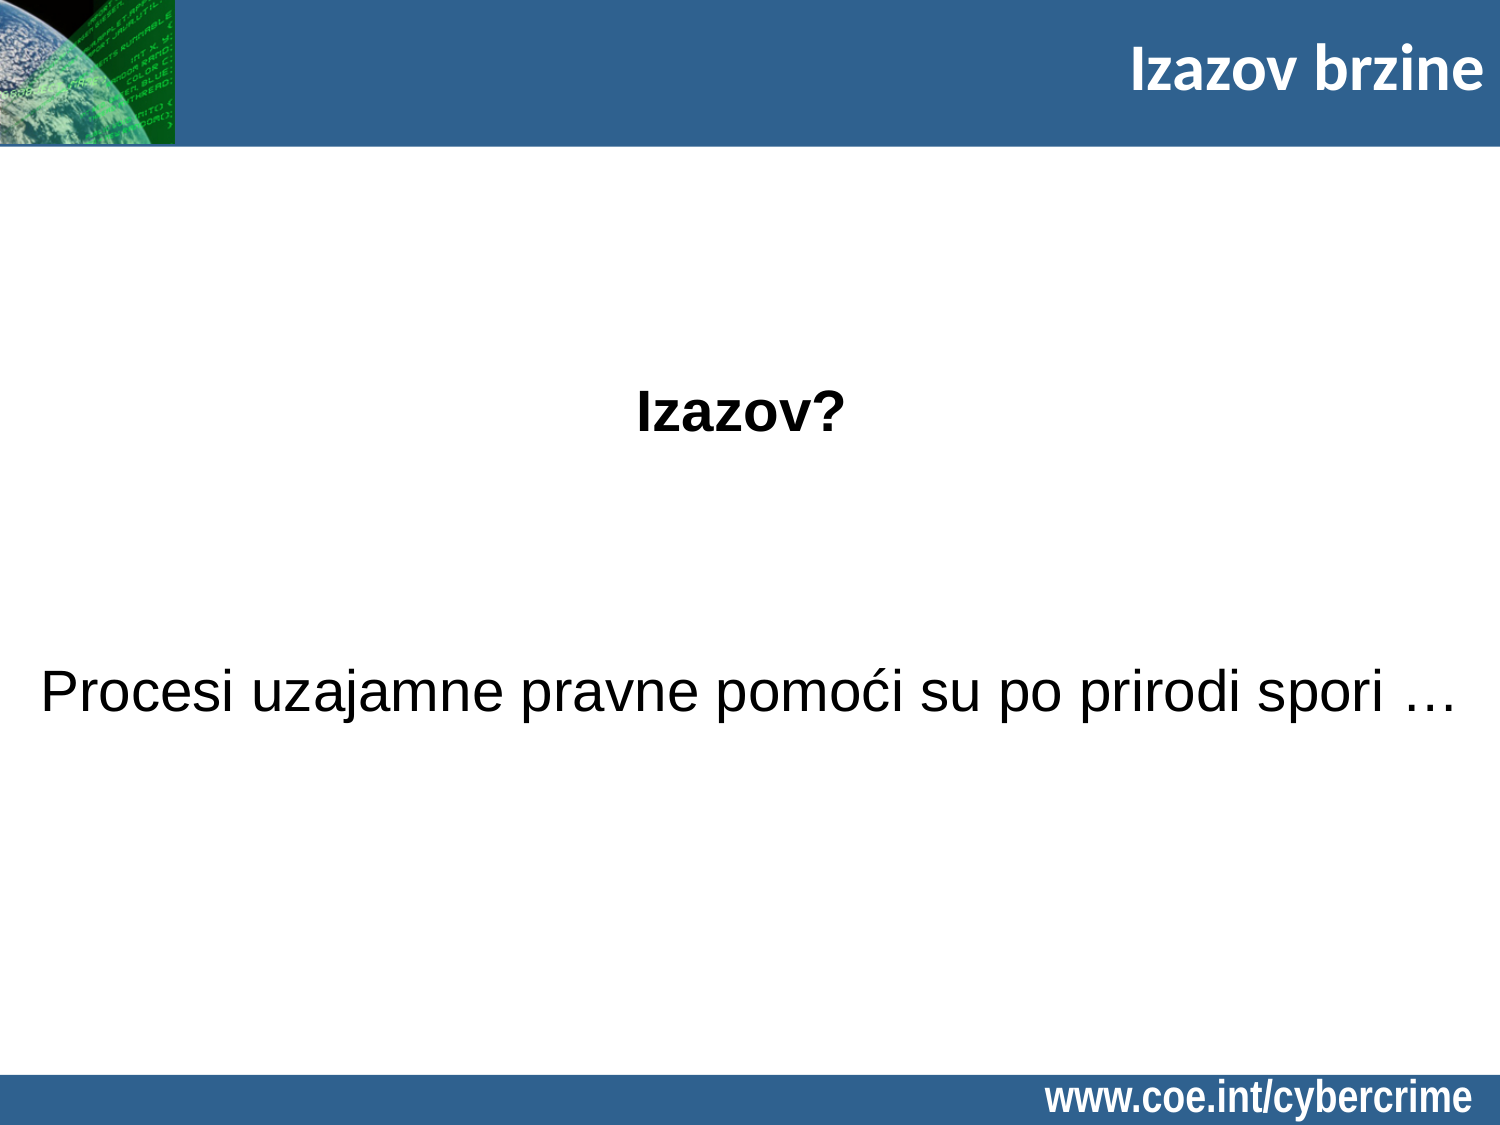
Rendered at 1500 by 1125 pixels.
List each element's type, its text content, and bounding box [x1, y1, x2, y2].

text_box [0, 1073, 1030, 1125]
text_box Izazov brzine [177, 0, 1500, 149]
picture [0, 0, 175, 144]
text_box Izazov? Procesi uzajamne pravne pomoći su po prirodi spori … [19, 156, 1481, 731]
text_box www.coe.int/cybercrime [1030, 1059, 1500, 1125]
